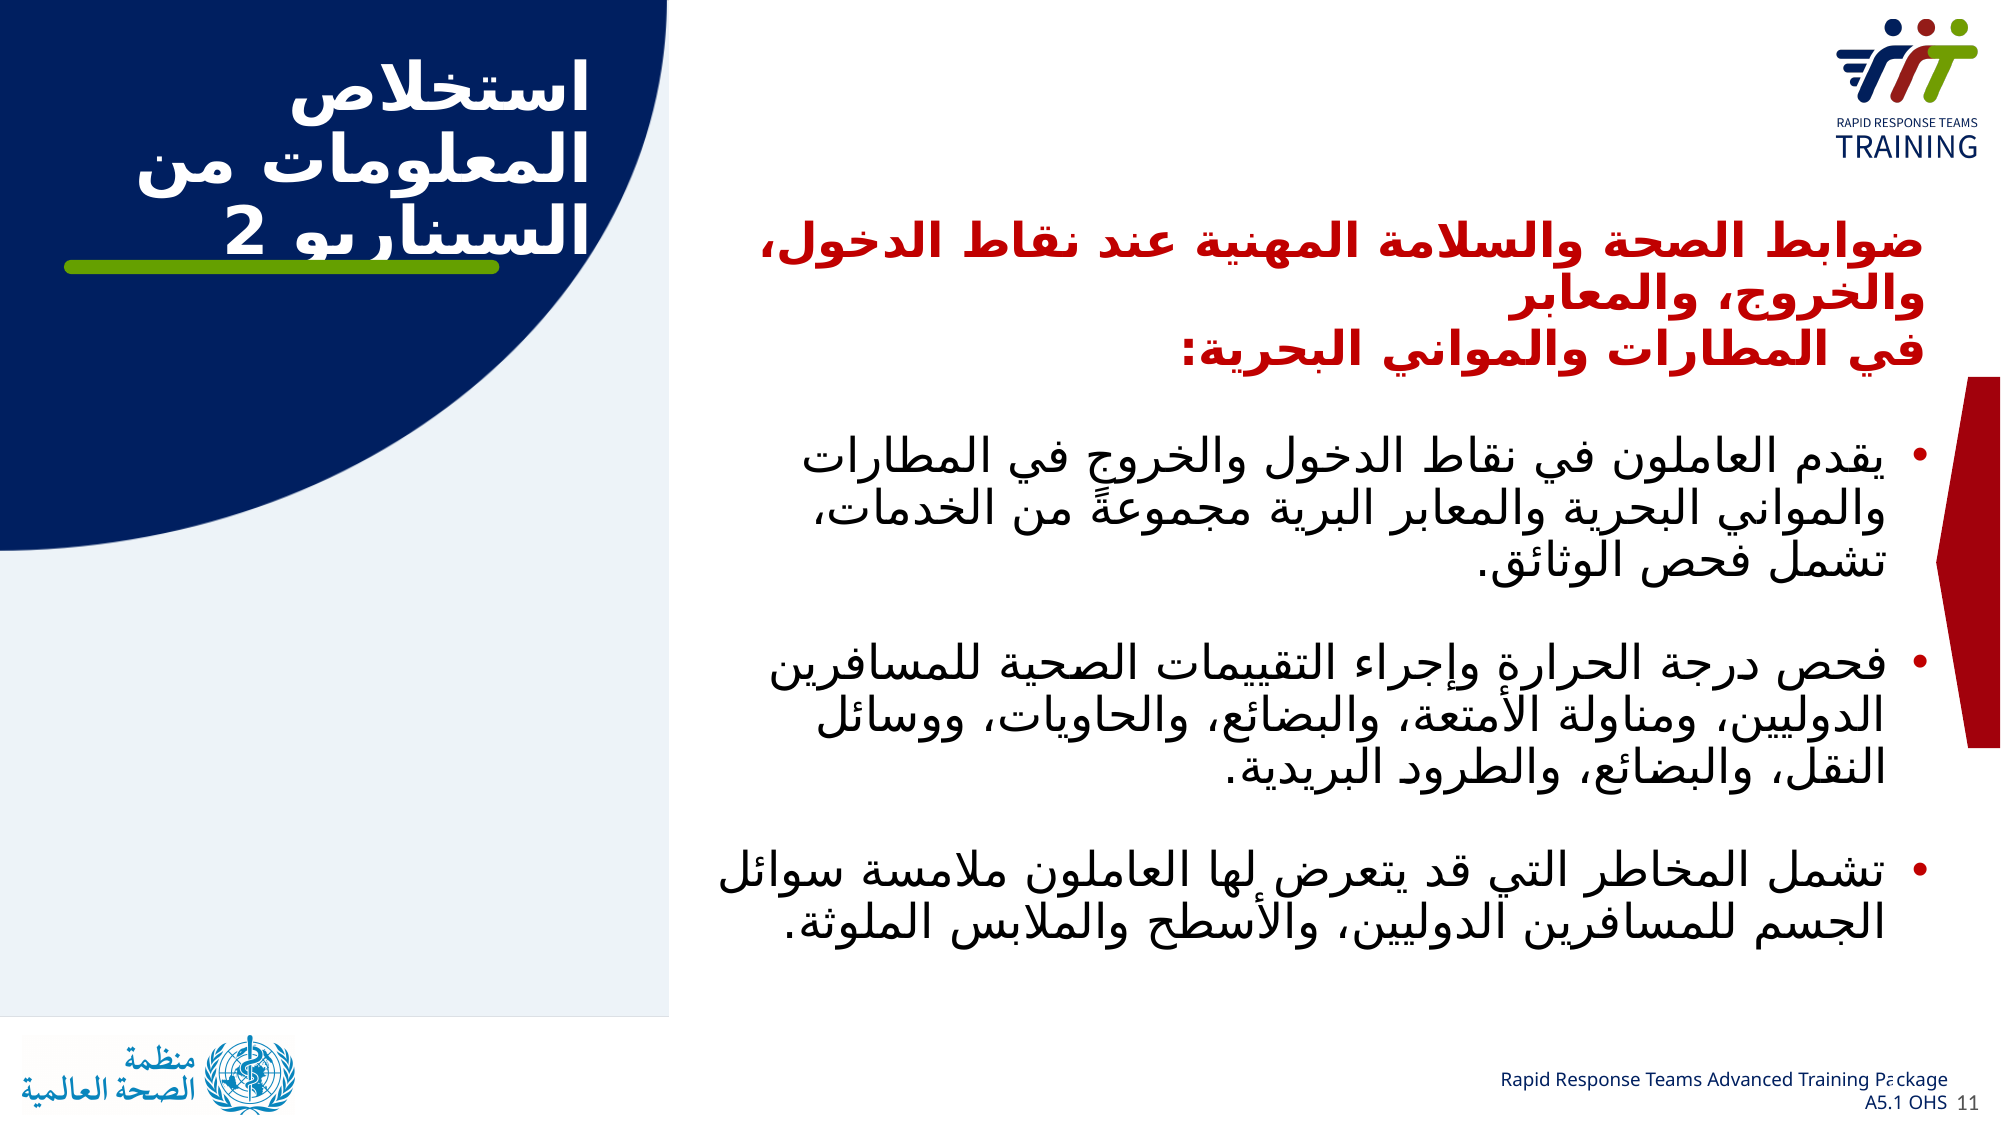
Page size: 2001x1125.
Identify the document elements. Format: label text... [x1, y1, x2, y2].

picture [252, 1050, 258, 1059]
picture [0, 0, 669, 1018]
list ضوابط الصحة والسلامة المهنية عند نقاط الدخول، والخروج، والمعابر في المطارات والمواني البحرية: يقدم العاملون في نقاط الدخول والخروج في المطارات والمواني البحرية والمعابر البرية مجموعةً من الخدمات، تشمل فحص الوثائق. فحص درجة الحرارة وإجراء التقييمات الصحية للمسافرين الدوليين، ومناولة الأمتعة، والبضائع، والحاويات، ووسائل النقل، والبضائع، والطرود البريدية. تشمل المخاطر التي قد يتعرض لها العاملون ملامسة سوائل الجسم للمسافرين الدوليين، والأسطح والملابس الملوثة. [699, 207, 1936, 978]
picture [22, 1035, 295, 1115]
slide_number 11 [1882, 1037, 1922, 1082]
text_box [63, 259, 500, 275]
picture [1835, 19, 1978, 167]
title استخلاص المعلومات من السيناريو 2 [64, 68, 601, 254]
